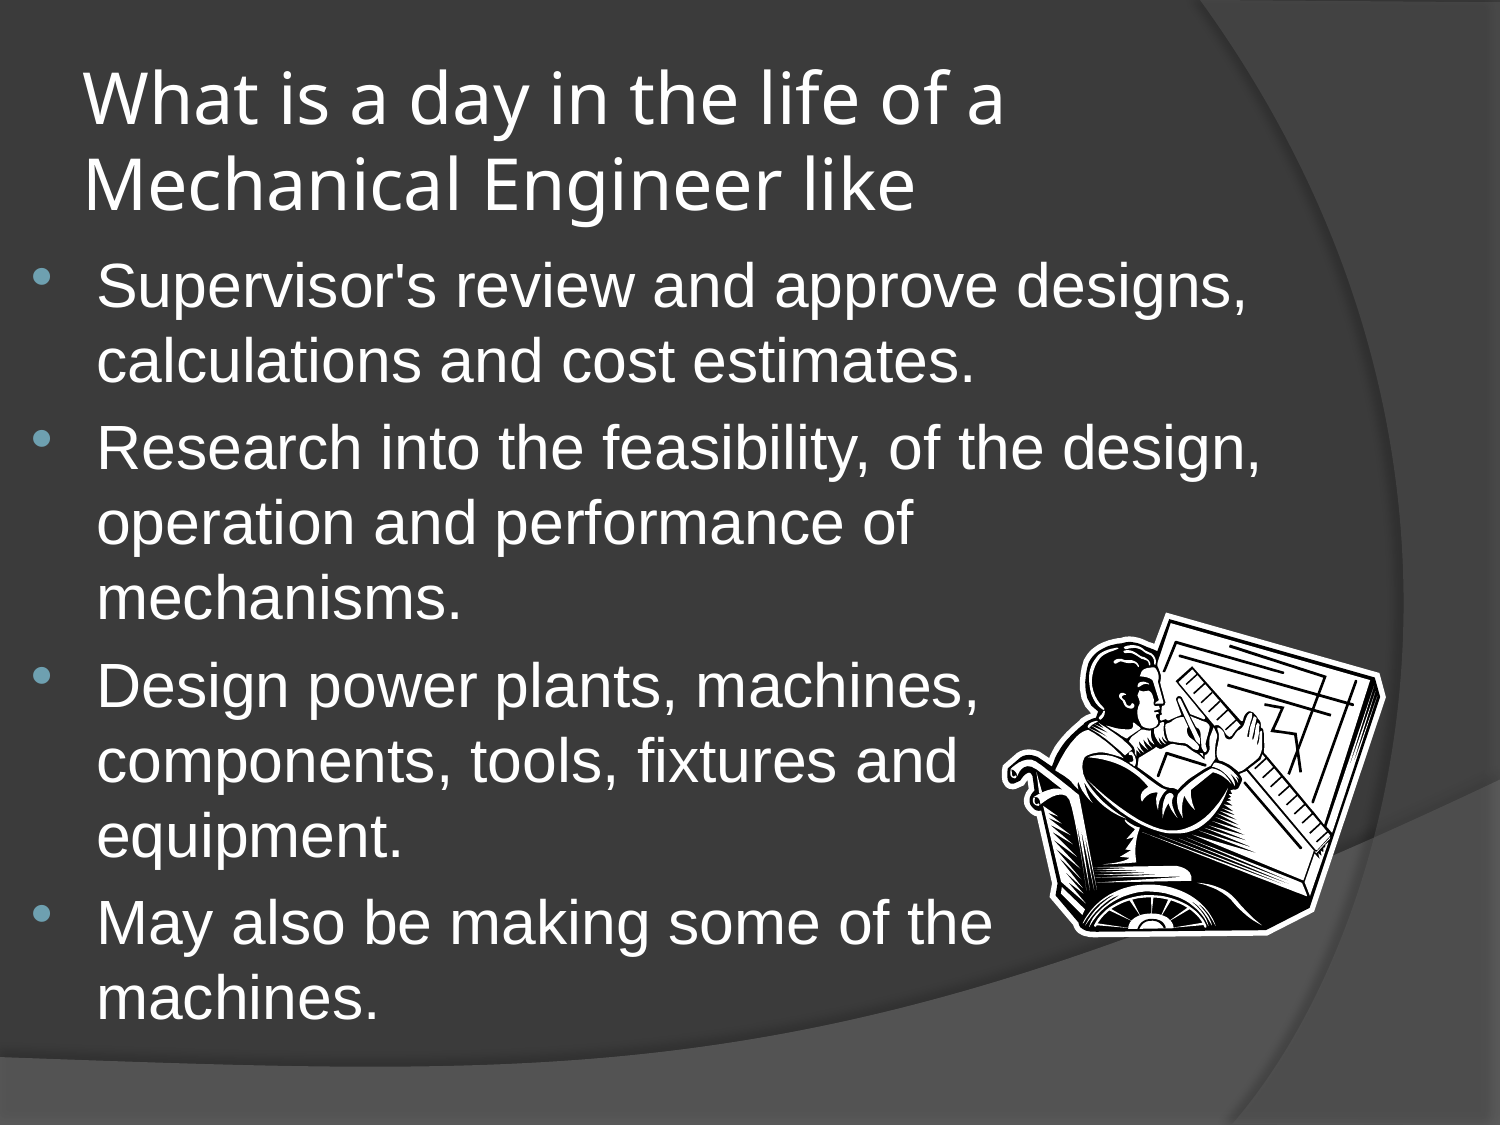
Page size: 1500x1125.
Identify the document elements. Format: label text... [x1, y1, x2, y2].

list Supervisor's review and approve designs, calculations and cost estimates. Research into the feasibility, of the design, operation and performance of mechanisms. Design power plants, machines, components, tools, fixtures and equipment. May also be making some of the machines. [12, 237, 1300, 1100]
title What is a day in the life of a Mechanical Engineer like [75, 45, 1300, 233]
picture [999, 612, 1387, 938]
